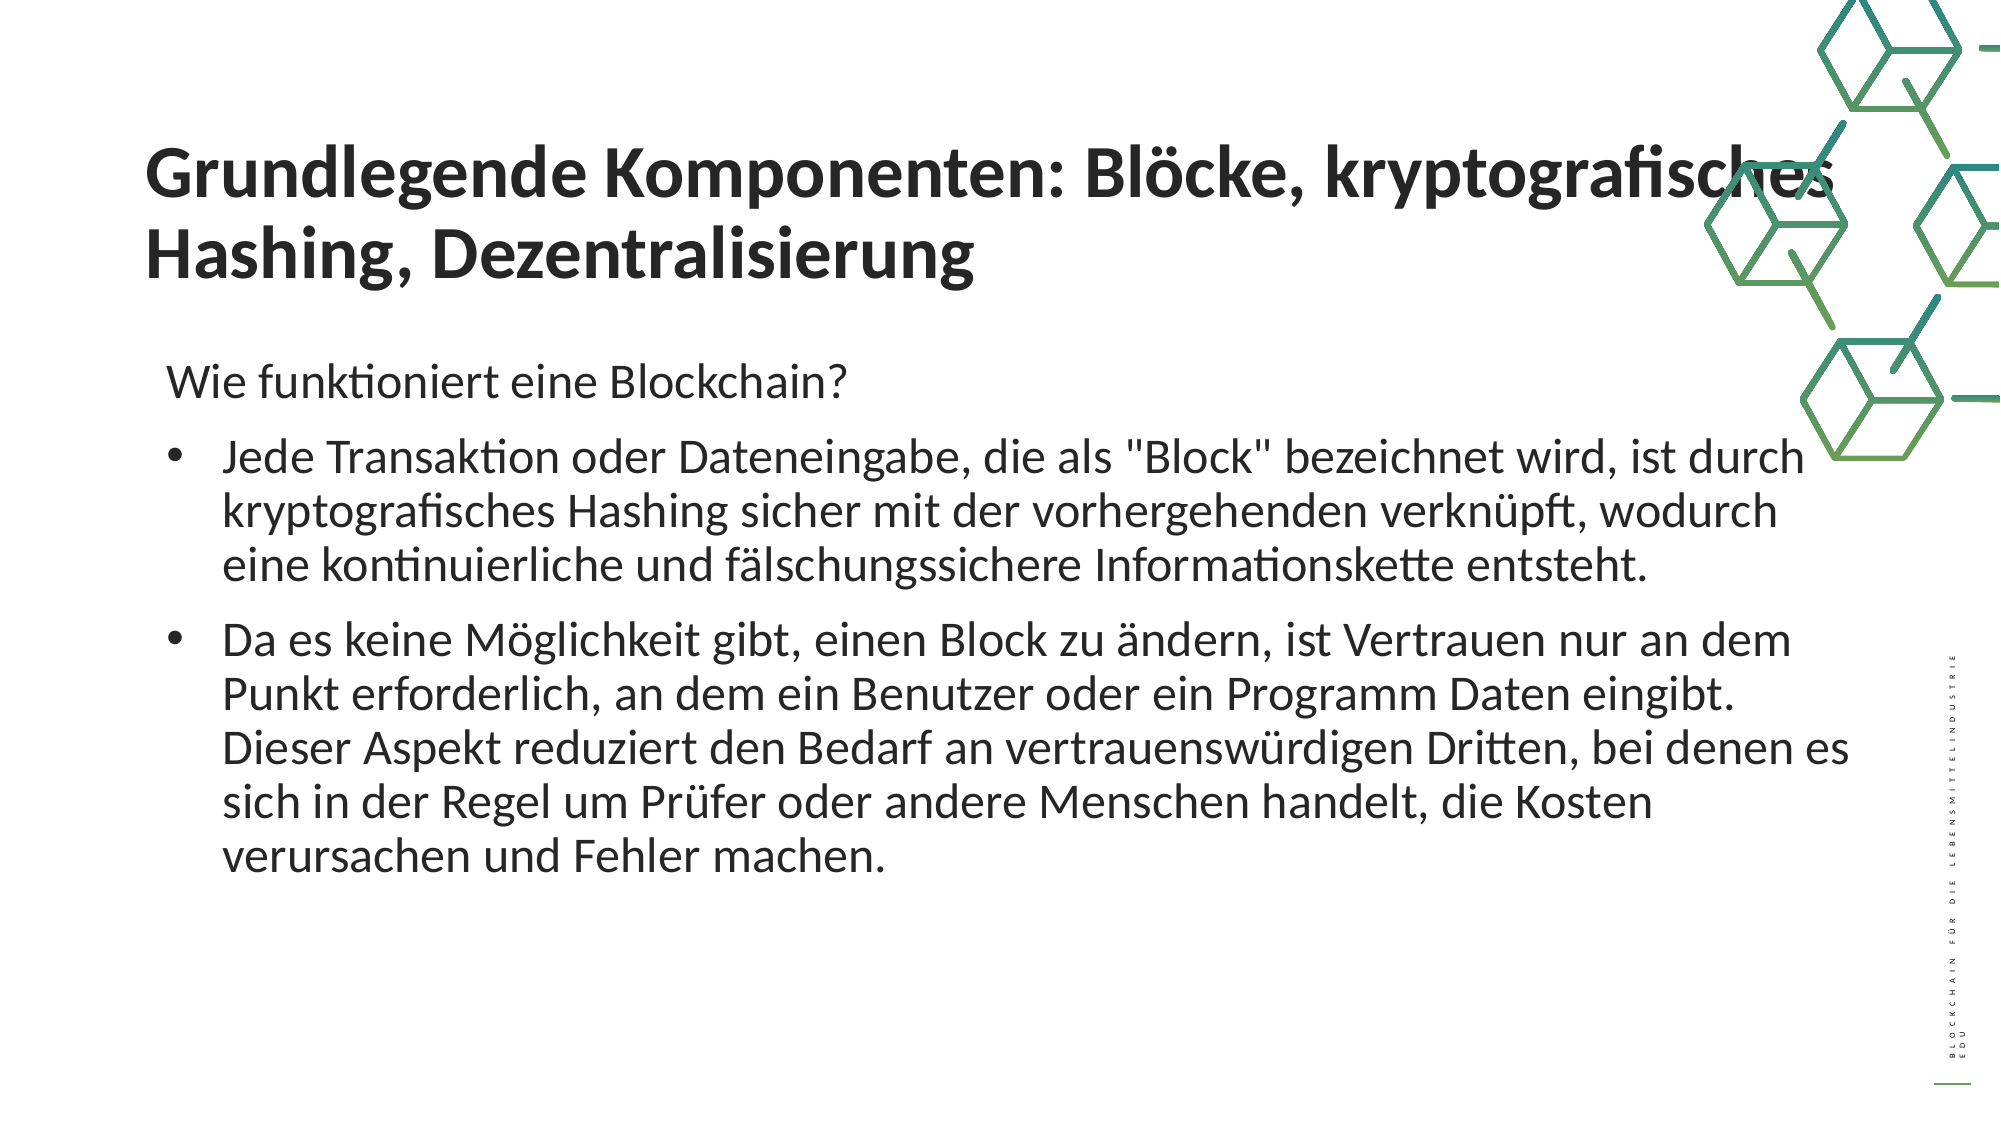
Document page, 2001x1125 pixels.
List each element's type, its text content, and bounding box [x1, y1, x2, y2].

list Grundlegende Komponenten: Blöcke, kryptografisches Hashing, Dezentralisierung [130, 124, 1704, 337]
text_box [1704, 0, 2000, 461]
list Wie funktioniert eine Blockchain? Jede Transaktion oder Dateneingabe, die als "Block" bezeichnet wird, ist durch kryptografisches Hashing sicher mit der vorhergehenden verknüpft, wodurch eine kontinuierliche und fälschungssichere Informationskette entsteht. Da es keine Möglichkeit gibt, einen Block zu ändern, ist Vertrauen nur an dem Punkt erforderlich, an dem ein Benutzer oder ein Programm Daten eingibt. Dieser Aspekt reduziert den Bedarf an vertrauenswürdigen Dritten, bei denen es sich in der Regel um Prüfer oder andere Menschen handelt, die Kosten verursachen und Fehler machen. [151, 348, 1890, 980]
